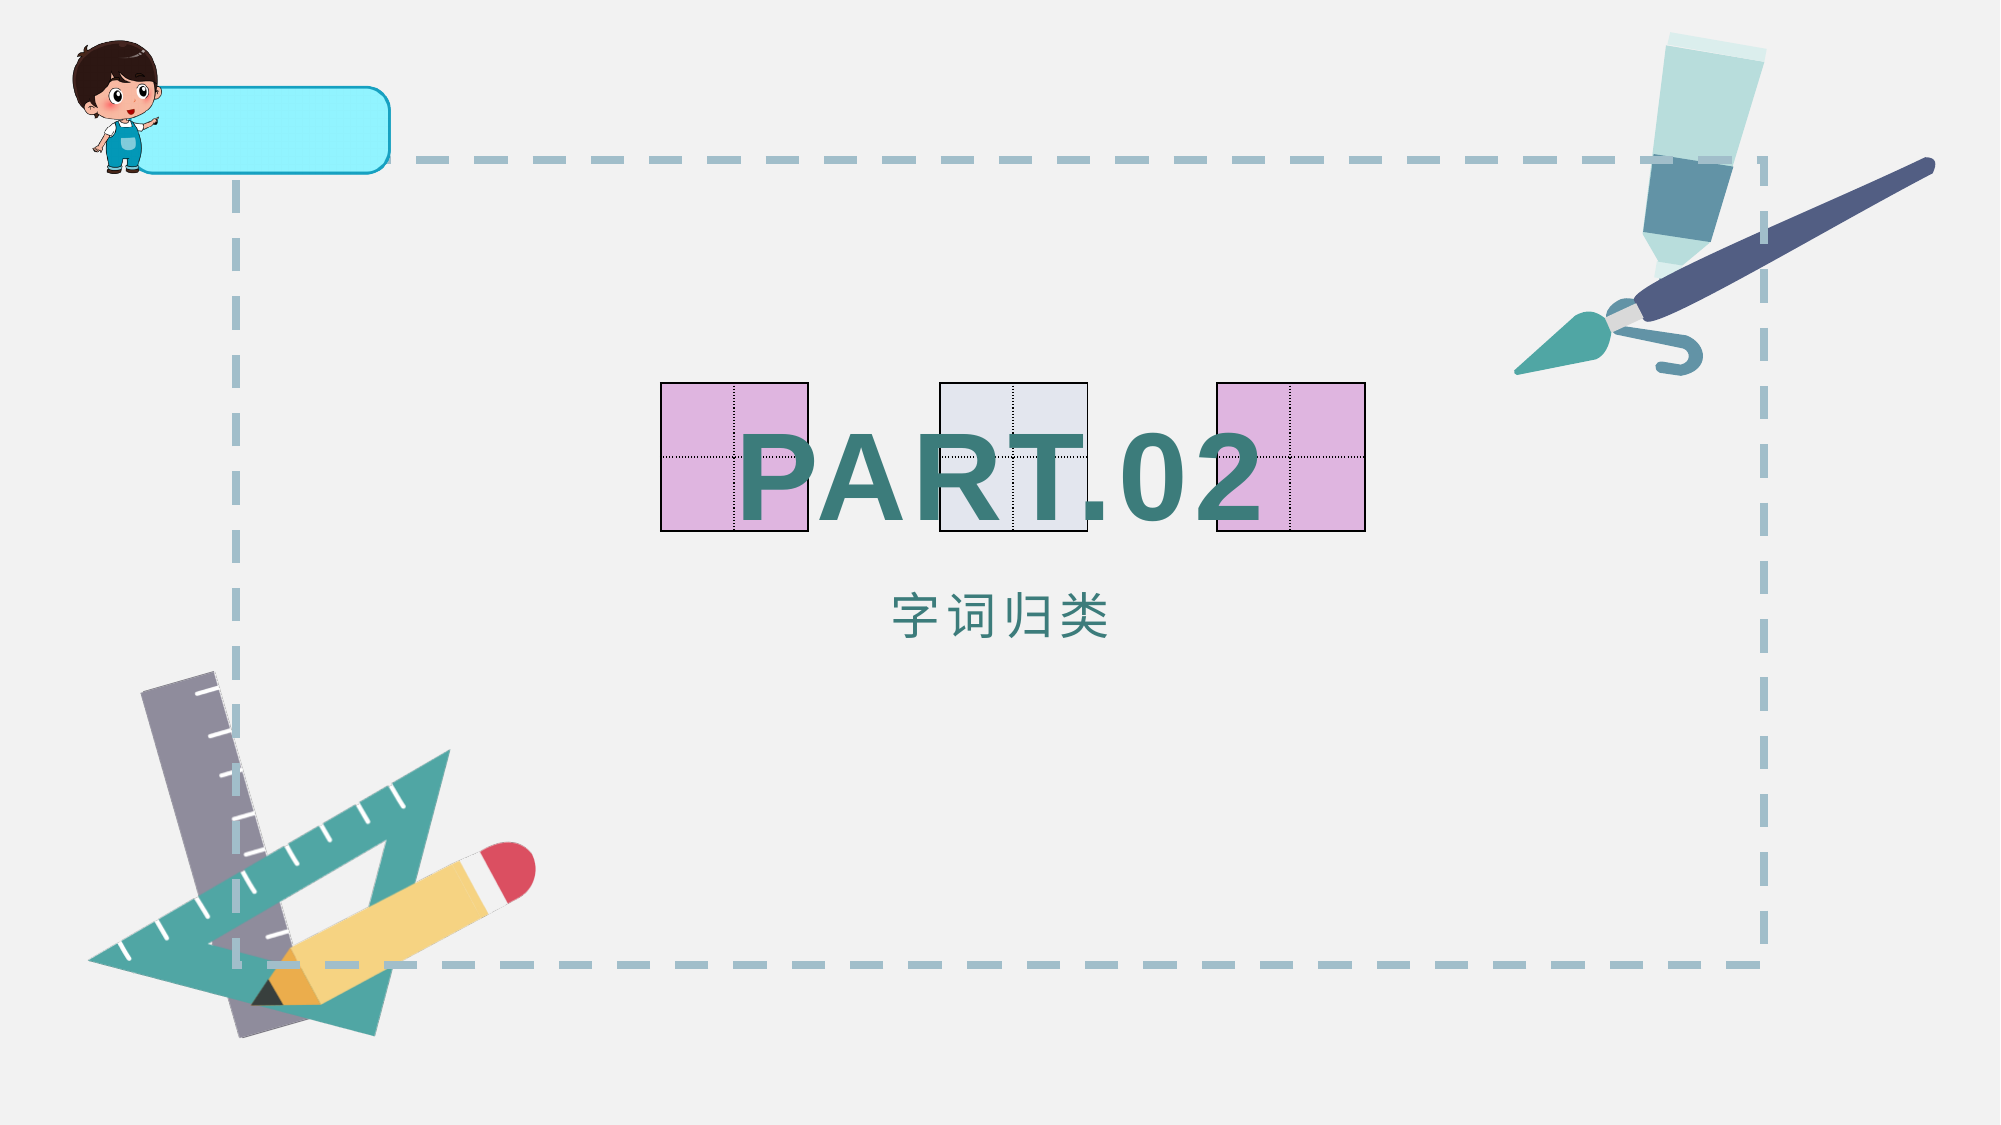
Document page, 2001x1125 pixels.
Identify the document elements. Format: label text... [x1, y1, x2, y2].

picture [43, 27, 391, 187]
text_box 字词归类 [477, 576, 1523, 743]
picture [87, 671, 536, 1039]
text_box PART.02 [477, 381, 1523, 573]
